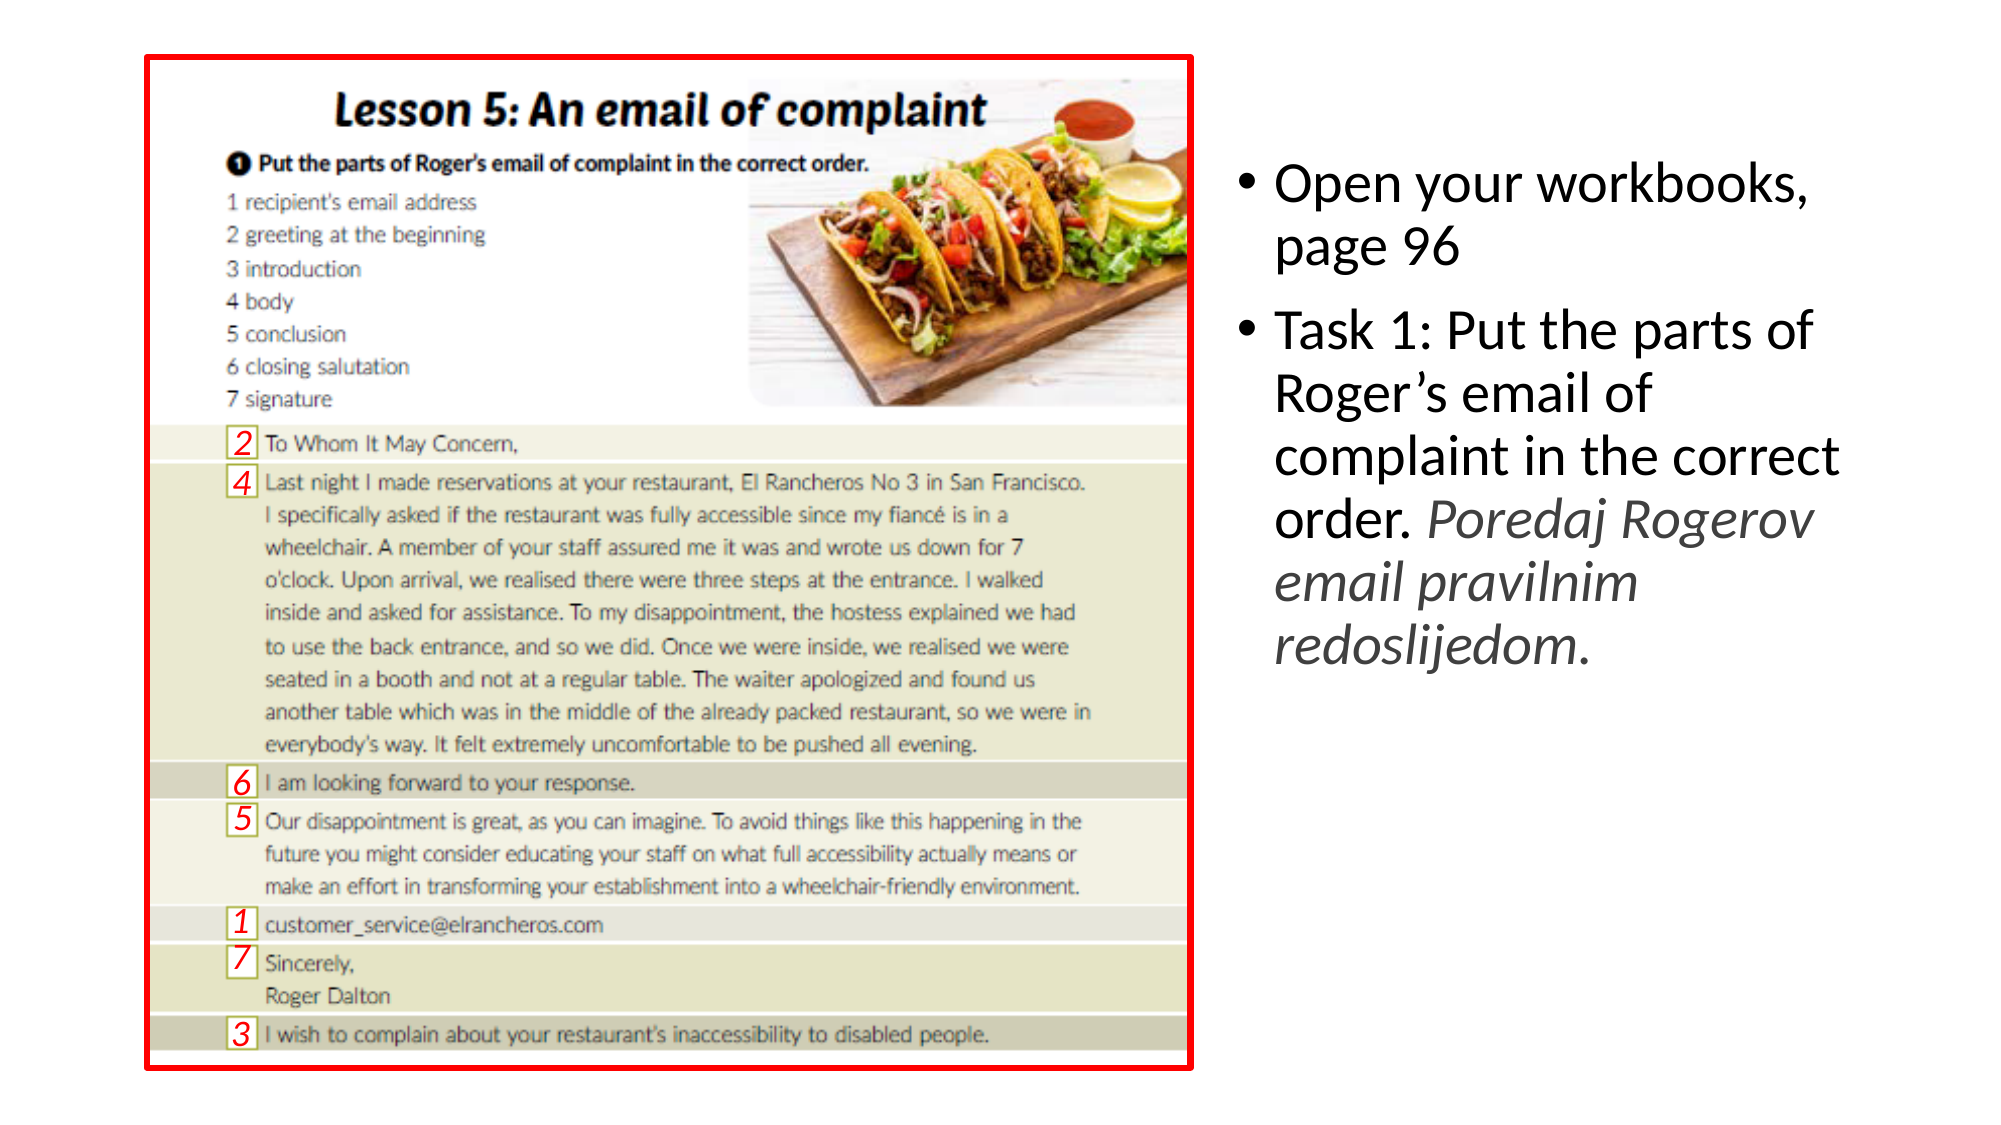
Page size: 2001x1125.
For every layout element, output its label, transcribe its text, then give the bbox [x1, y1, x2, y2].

picture [149, 60, 1188, 1065]
list Open your workbooks, page 96 Task 1: Put the parts of Roger’s email of complaint in the correct order. Poredaj Rogerov email pravilnim redoslijedom. [1221, 145, 1872, 859]
